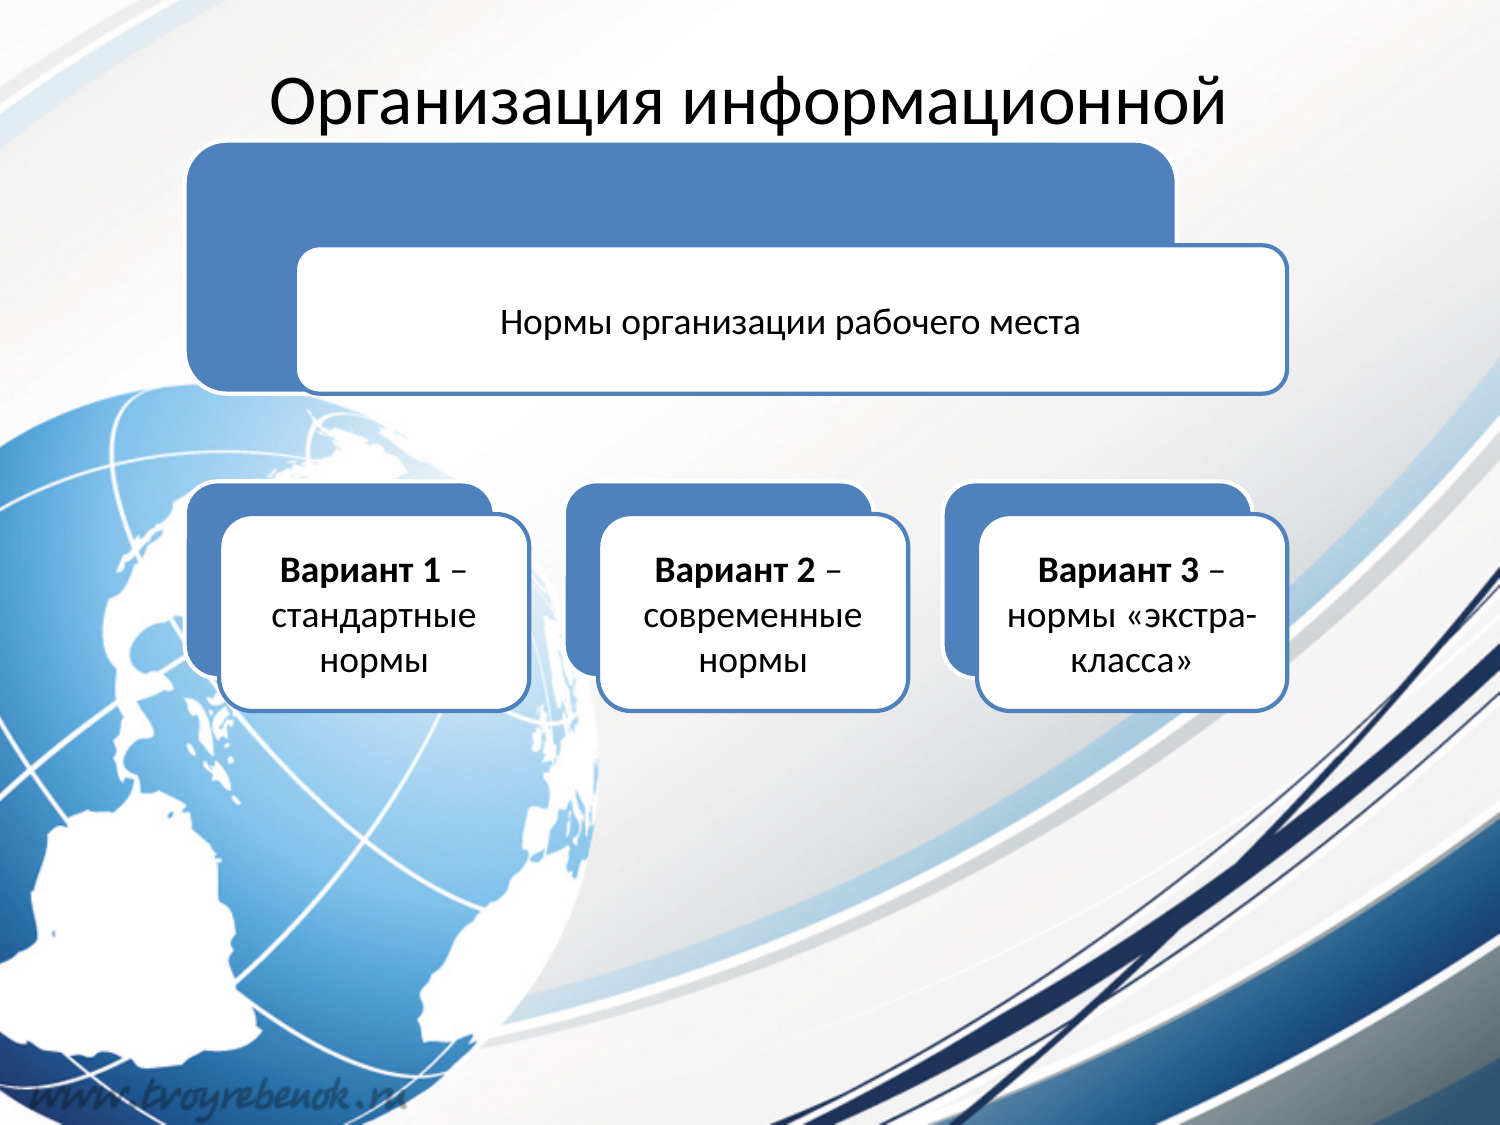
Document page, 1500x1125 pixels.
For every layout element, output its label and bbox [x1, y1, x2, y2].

picture [0, 0, 1500, 1125]
list [46, 140, 1426, 1052]
